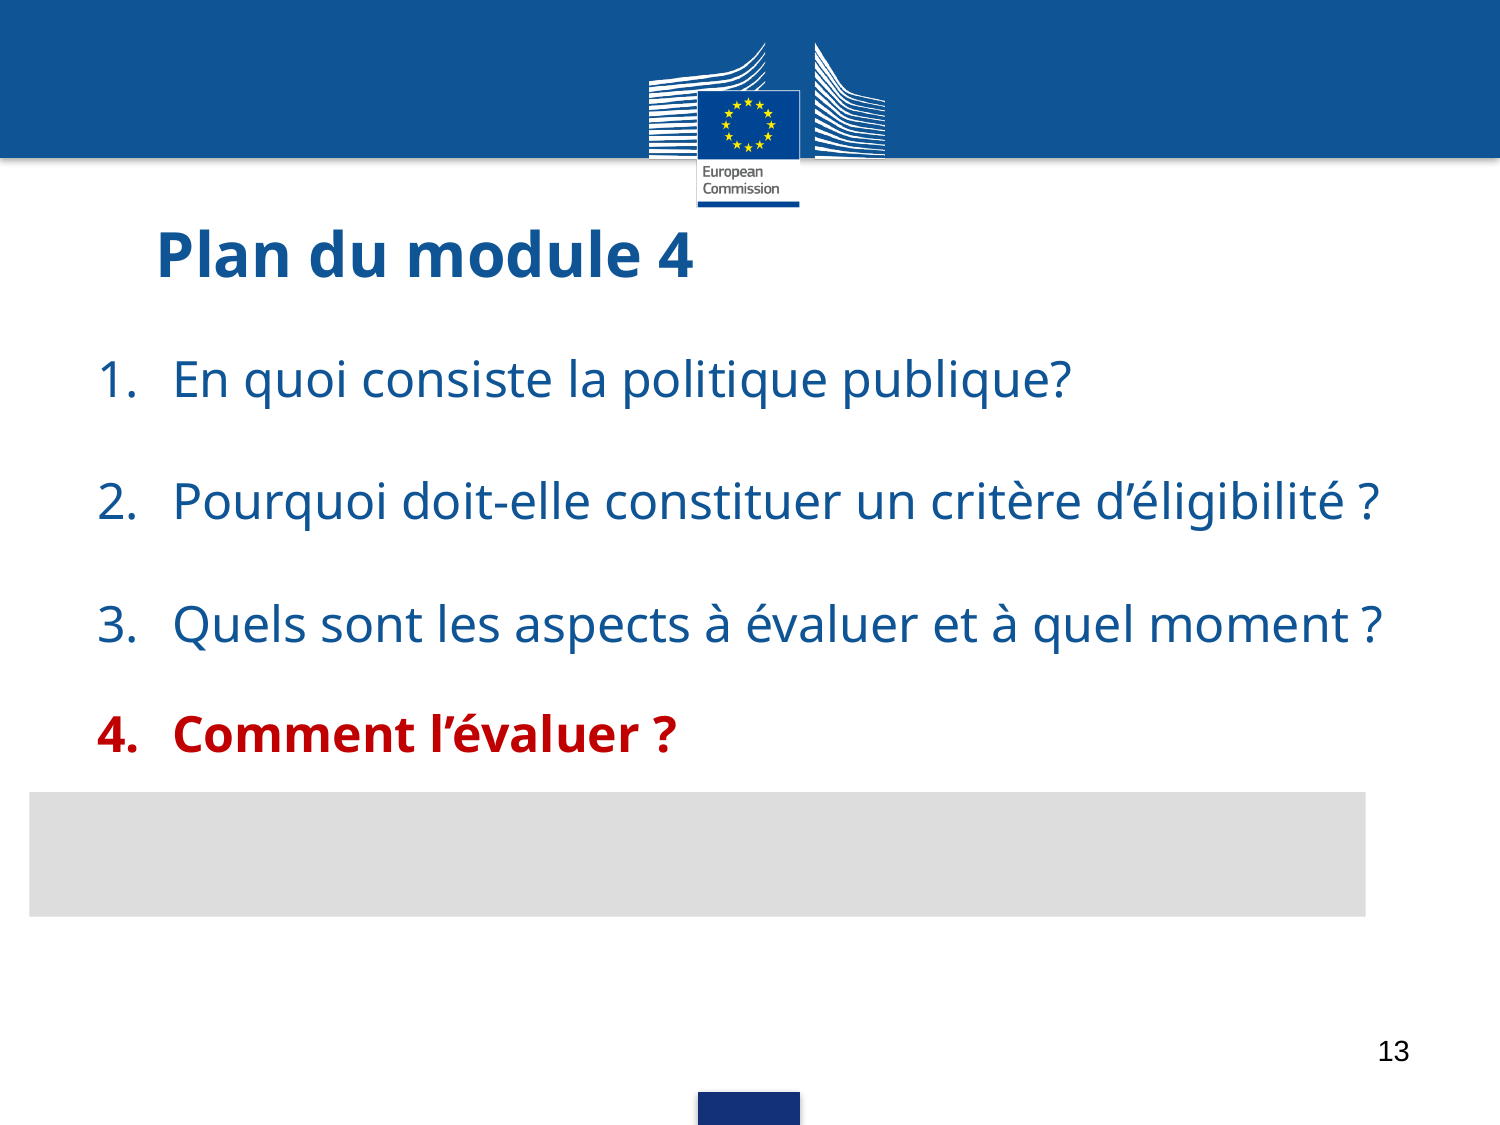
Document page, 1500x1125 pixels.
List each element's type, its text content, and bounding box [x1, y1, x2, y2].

list En quoi consiste la politique publique? Pourquoi doit-elle constituer un critère d’éligibilité ? Quels sont les aspects à évaluer et à quel moment ? Comment l’évaluer ? [81, 339, 1433, 1059]
title Plan du module 4 [81, 175, 1433, 330]
picture [649, 42, 885, 175]
text_box [29, 792, 81, 917]
slide_number 13 [1074, 1024, 1426, 1103]
